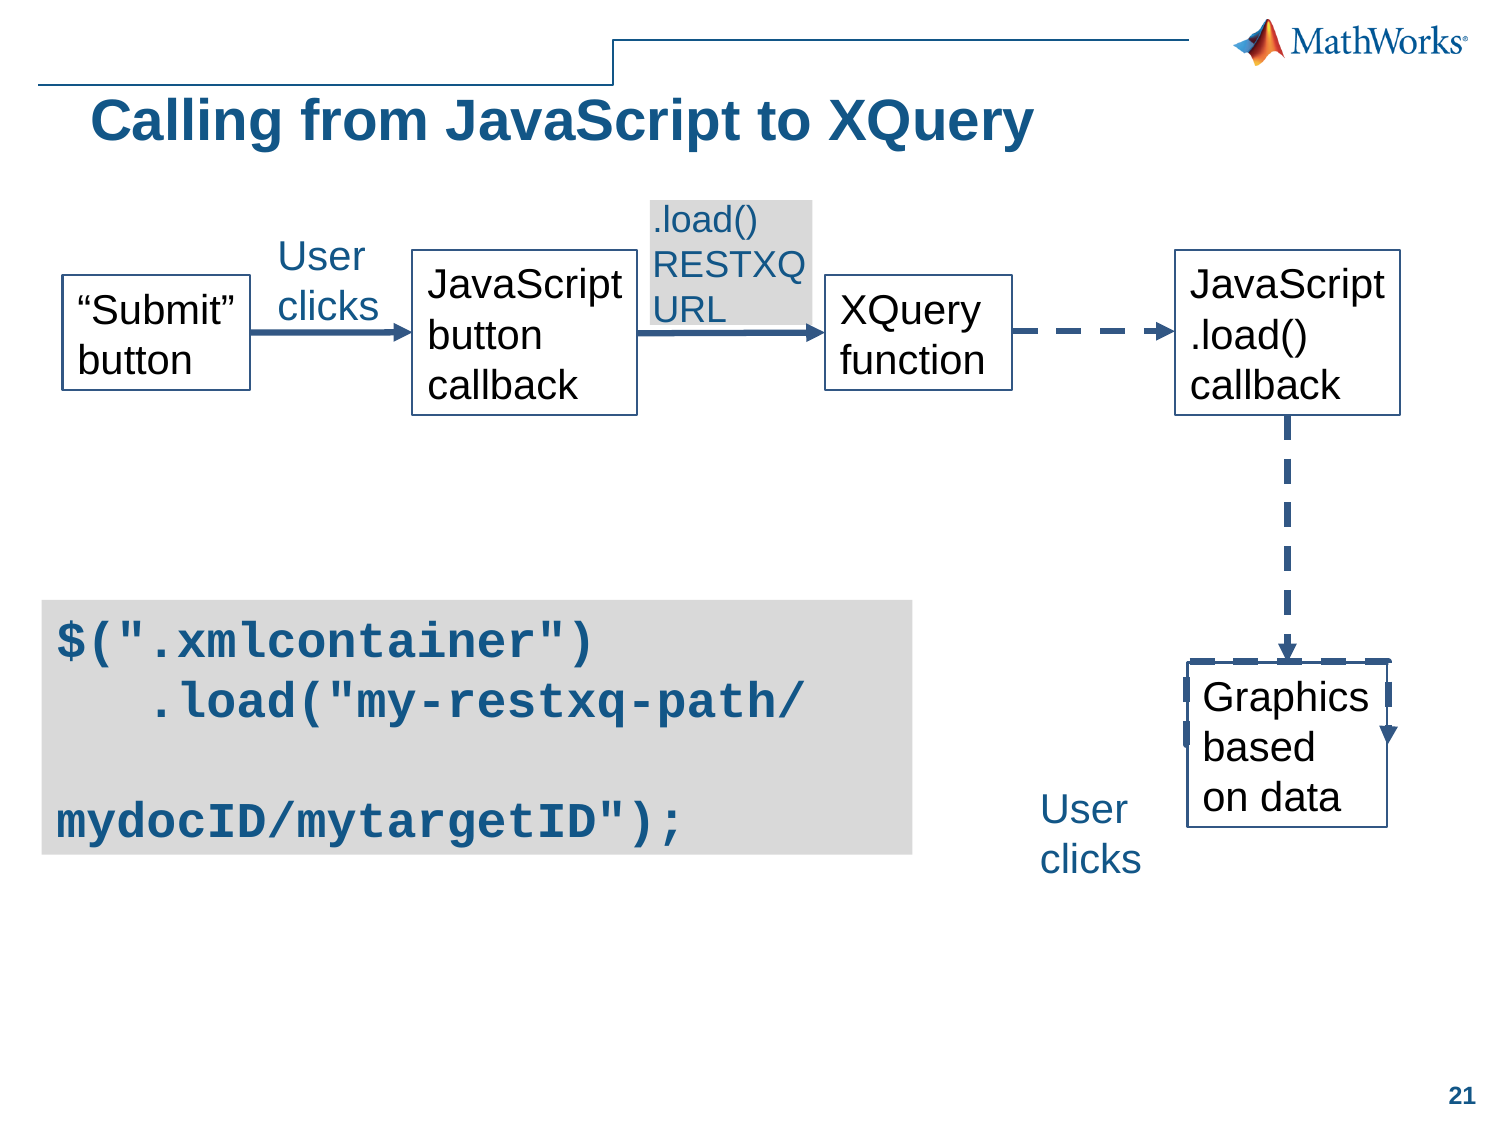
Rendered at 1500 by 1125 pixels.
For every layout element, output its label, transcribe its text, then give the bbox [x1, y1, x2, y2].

text_box “Submit” button [62, 275, 250, 390]
text_box User clicks [262, 221, 400, 329]
picture [1226, 7, 1483, 78]
text_box Graphics based on data [1187, 662, 1388, 745]
text_box Graphics based on data [1187, 754, 1388, 828]
text_box JavaScript .load() callback [1174, 249, 1400, 415]
text_box User clicks [1024, 774, 1169, 890]
text_box XQuery function [825, 275, 1013, 390]
text_box $(".xmlcontainer") .load("my-restxq-path/ mydocID/mytargetID"); [41, 599, 913, 855]
text_box .load() RESTXQ URL [637, 238, 850, 332]
title Calling from JavaScript to XQuery [75, 75, 1400, 238]
text_box JavaScript button callback [412, 249, 638, 415]
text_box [1187, 745, 1388, 749]
